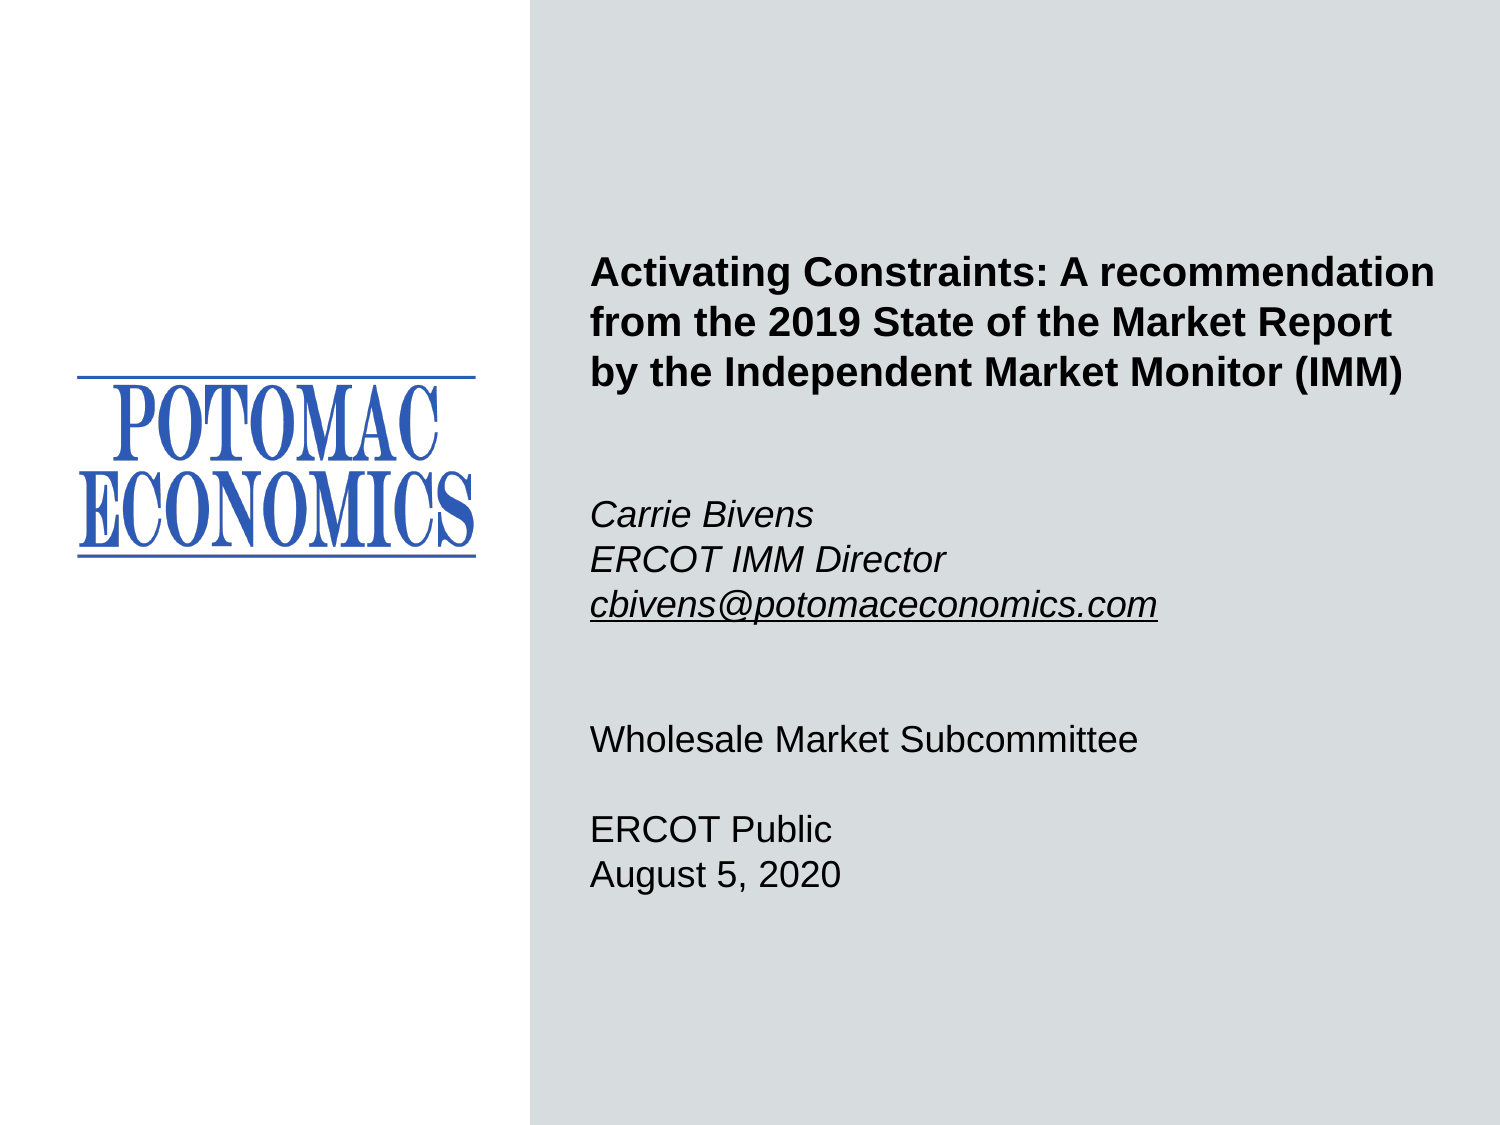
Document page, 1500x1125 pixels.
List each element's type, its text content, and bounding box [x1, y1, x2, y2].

text_box Activating Constraints: A recommendation from the 2019 State of the Market Report by the Independent Market Monitor (IMM) Carrie Bivens ERCOT IMM Director cbivens@potomaceconomics.com Wholesale Market Subcommittee ERCOT Public August 5, 2020 [575, 237, 1487, 903]
picture [75, 374, 481, 563]
